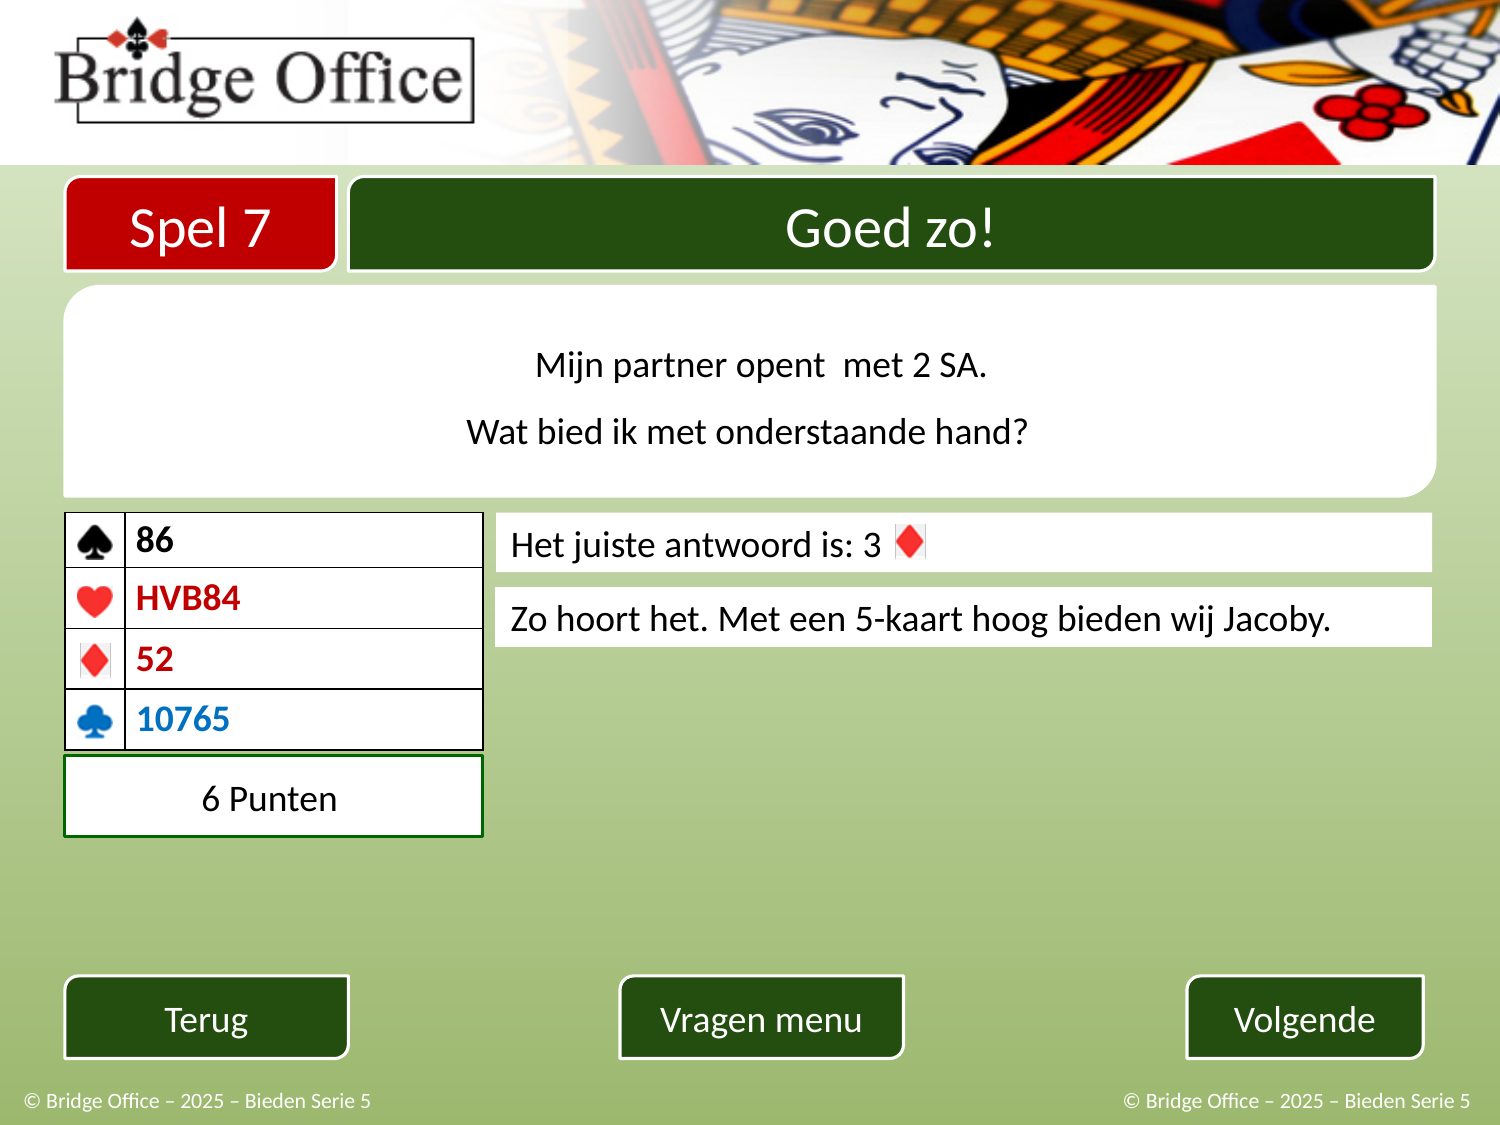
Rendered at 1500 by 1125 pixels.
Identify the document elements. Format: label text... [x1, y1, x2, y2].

picture [77, 643, 114, 679]
table_cell [66, 629, 124, 688]
table_header 86 [126, 513, 482, 567]
text_box Wat bied ik met onderstaande hand? [451, 399, 1072, 460]
text_box Vragen menu [618, 974, 906, 1061]
table_cell [66, 568, 124, 628]
picture [77, 703, 114, 740]
picture [77, 524, 114, 561]
text_box Het juiste antwoord is: 3 [496, 512, 1433, 573]
text_box © Bridge Office – 2025 – Bieden Serie 5 [8, 1079, 393, 1121]
table_cell HVB84 [126, 568, 482, 628]
picture [0, 0, 1500, 166]
text_box Goed zo! [346, 179, 1437, 273]
table_cell 10765 [126, 690, 482, 749]
picture [77, 585, 114, 618]
text_box Mijn partner opent met 2 SA. [508, 332, 1015, 393]
table_cell [66, 690, 124, 749]
text_box Terug [63, 974, 350, 1061]
text_box Spel 7 [63, 179, 339, 273]
text_box [63, 284, 1437, 498]
picture [892, 524, 928, 561]
text_box © Bridge Office – 2025 – Bieden Serie 5 [1107, 1079, 1500, 1121]
table_header [66, 513, 124, 567]
table_cell 52 [126, 629, 482, 688]
text_box 6 Punten [63, 754, 484, 838]
text_box Zo hoort het. Met een 5-kaart hoog bieden wij Jacoby. [495, 587, 1432, 647]
text_box Volgende [1185, 974, 1425, 1061]
